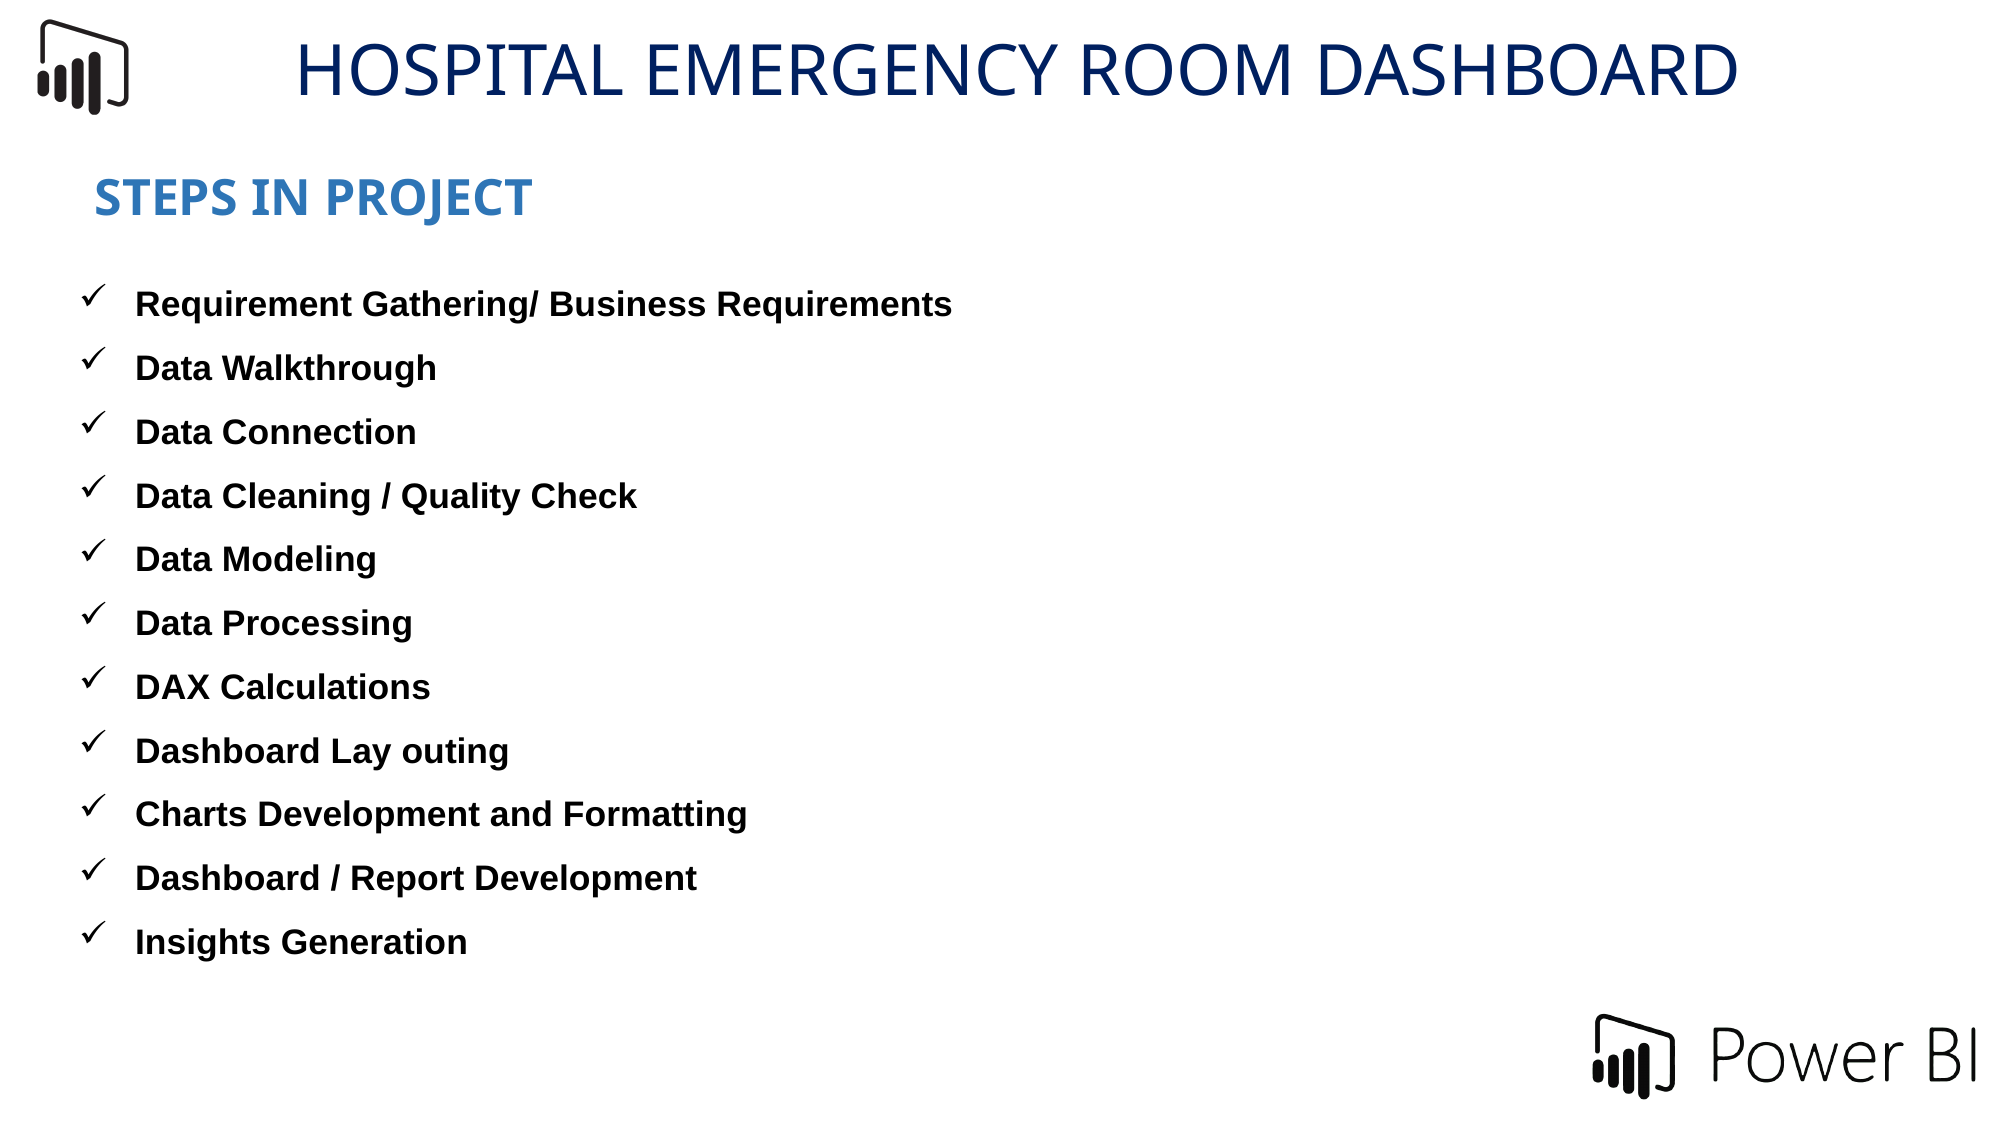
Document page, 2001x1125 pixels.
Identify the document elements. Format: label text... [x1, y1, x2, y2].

picture [1582, 1003, 1986, 1105]
picture [35, 19, 131, 115]
text_box Requirement Gathering/ Business Requirements Data Walkthrough Data Connection Data Cleaning / Quality Check Data Modeling Data Processing DAX Calculations Dashboard Lay outing Charts Development and Formatting Dashboard / Report Development Insights Generation [64, 252, 1360, 969]
text_box STEPS IN PROJECT [79, 147, 1019, 244]
text_box HOSPITAL EMERGENCY ROOM DASHBOARD [231, 19, 1807, 116]
